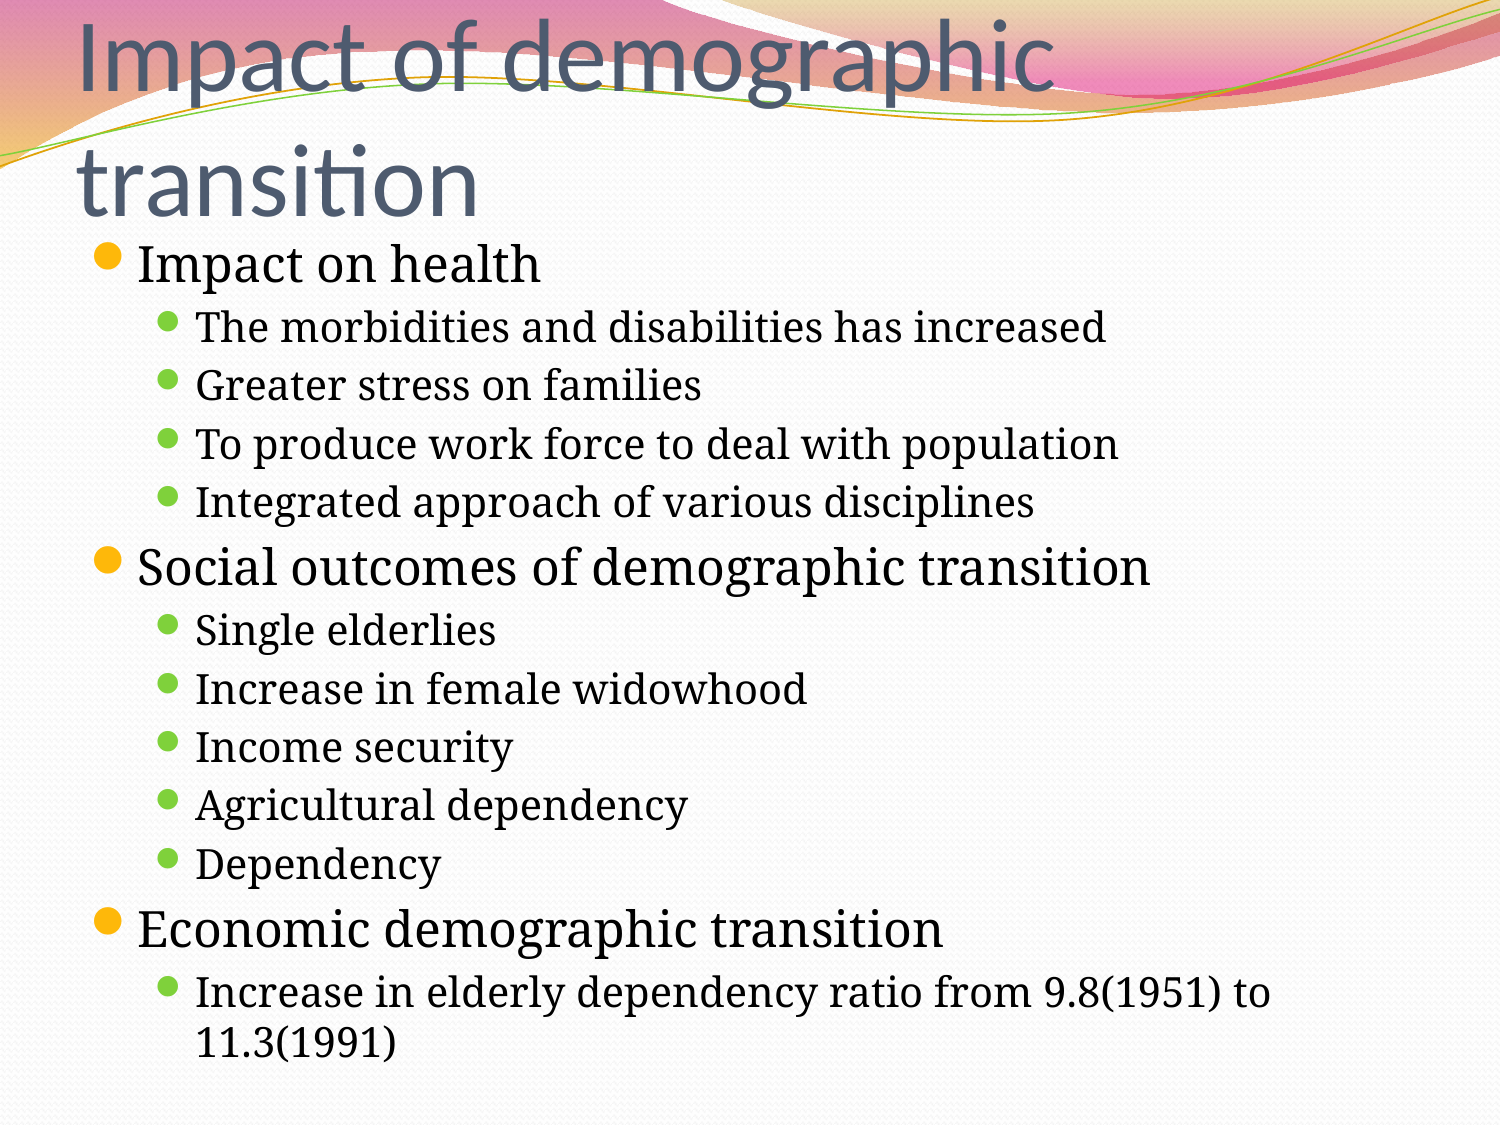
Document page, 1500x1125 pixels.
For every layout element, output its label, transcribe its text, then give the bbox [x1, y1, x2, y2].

list Impact on health The morbidities and disabilities has increased Greater stress on families To produce work force to deal with population Integrated approach of various disciplines Social outcomes of demographic transition Single elderlies Increase in female widowhood Income security Agricultural dependency Dependency Economic demographic transition Increase in elderly dependency ratio from 9.8(1951) to 11.3(1991) [74, 224, 1426, 968]
title Impact of demographic transition [74, 87, 1426, 224]
